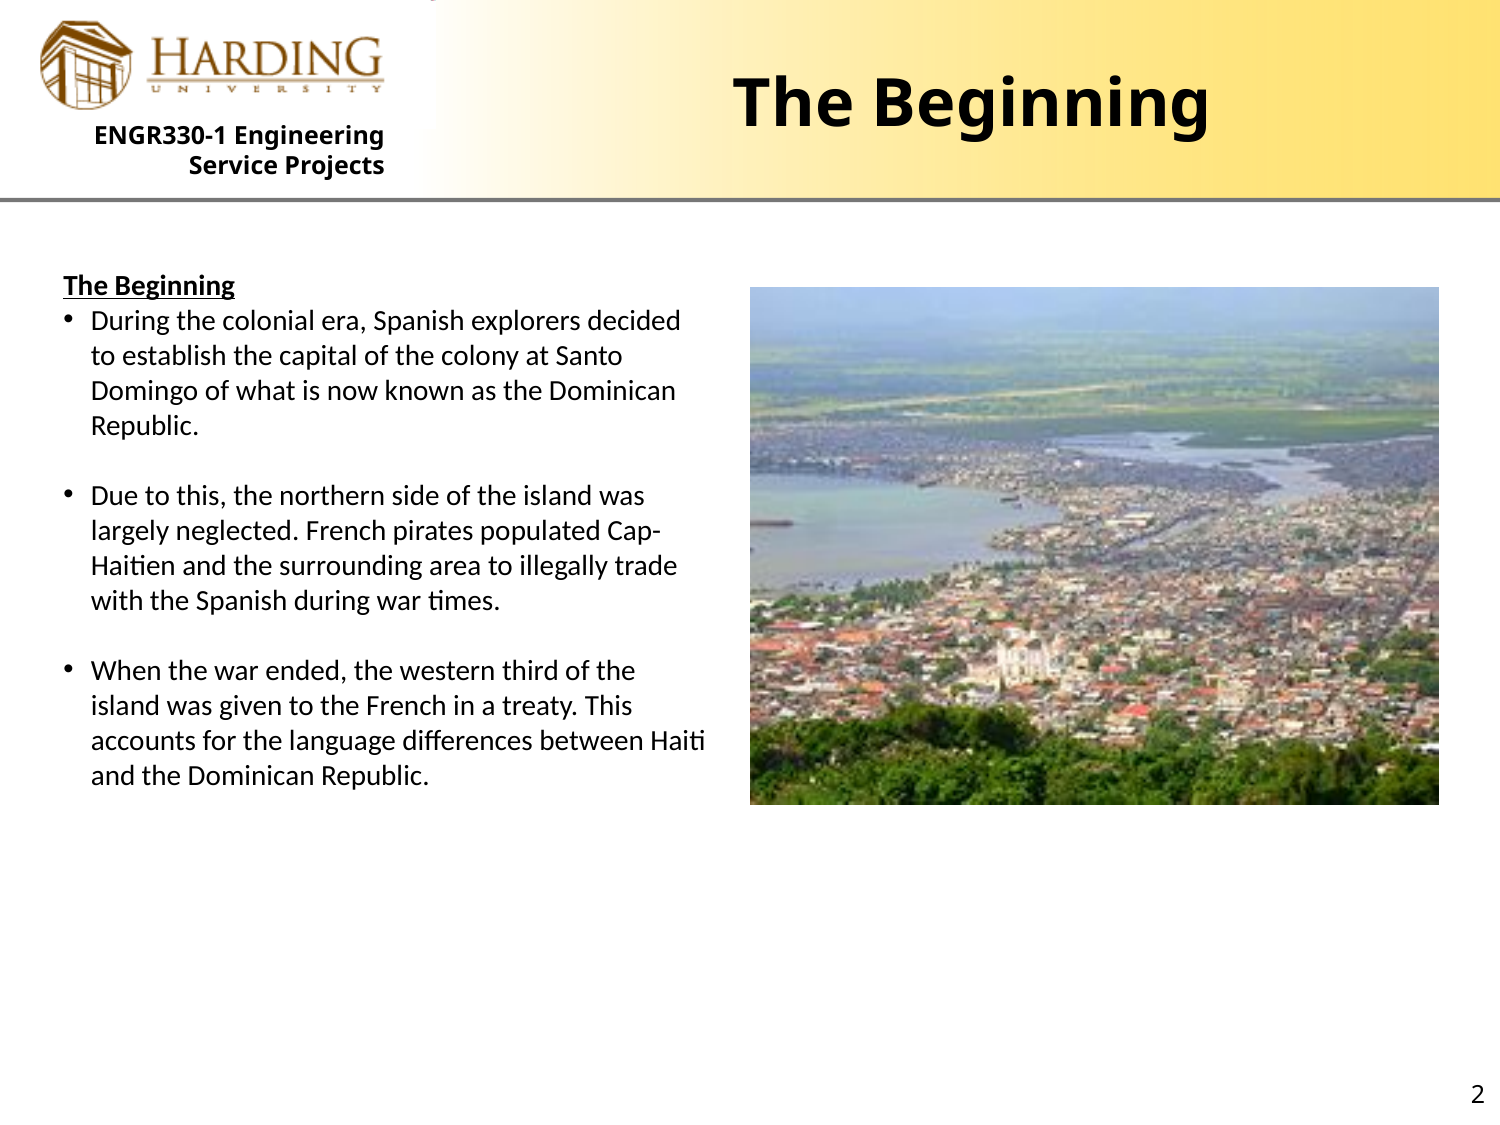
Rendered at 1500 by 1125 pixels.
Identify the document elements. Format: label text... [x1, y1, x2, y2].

picture [0, 0, 436, 129]
picture [749, 287, 1439, 806]
text_box The Beginning During the colonial era, Spanish explorers decided to establish the capital of the colony at Santo Domingo of what is now known as the Dominican Republic. Due to this, the northern side of the island was largely neglected. French pirates populated Cap-Haitien and the surrounding area to illegally trade with the Spanish during war times. When the war ended, the western third of the island was given to the French in a treaty. This accounts for the language differences between Haiti and the Dominican Republic. [49, 224, 725, 1043]
slide_number 2 [1149, 1065, 1500, 1125]
title The Beginning [462, 12, 1500, 188]
